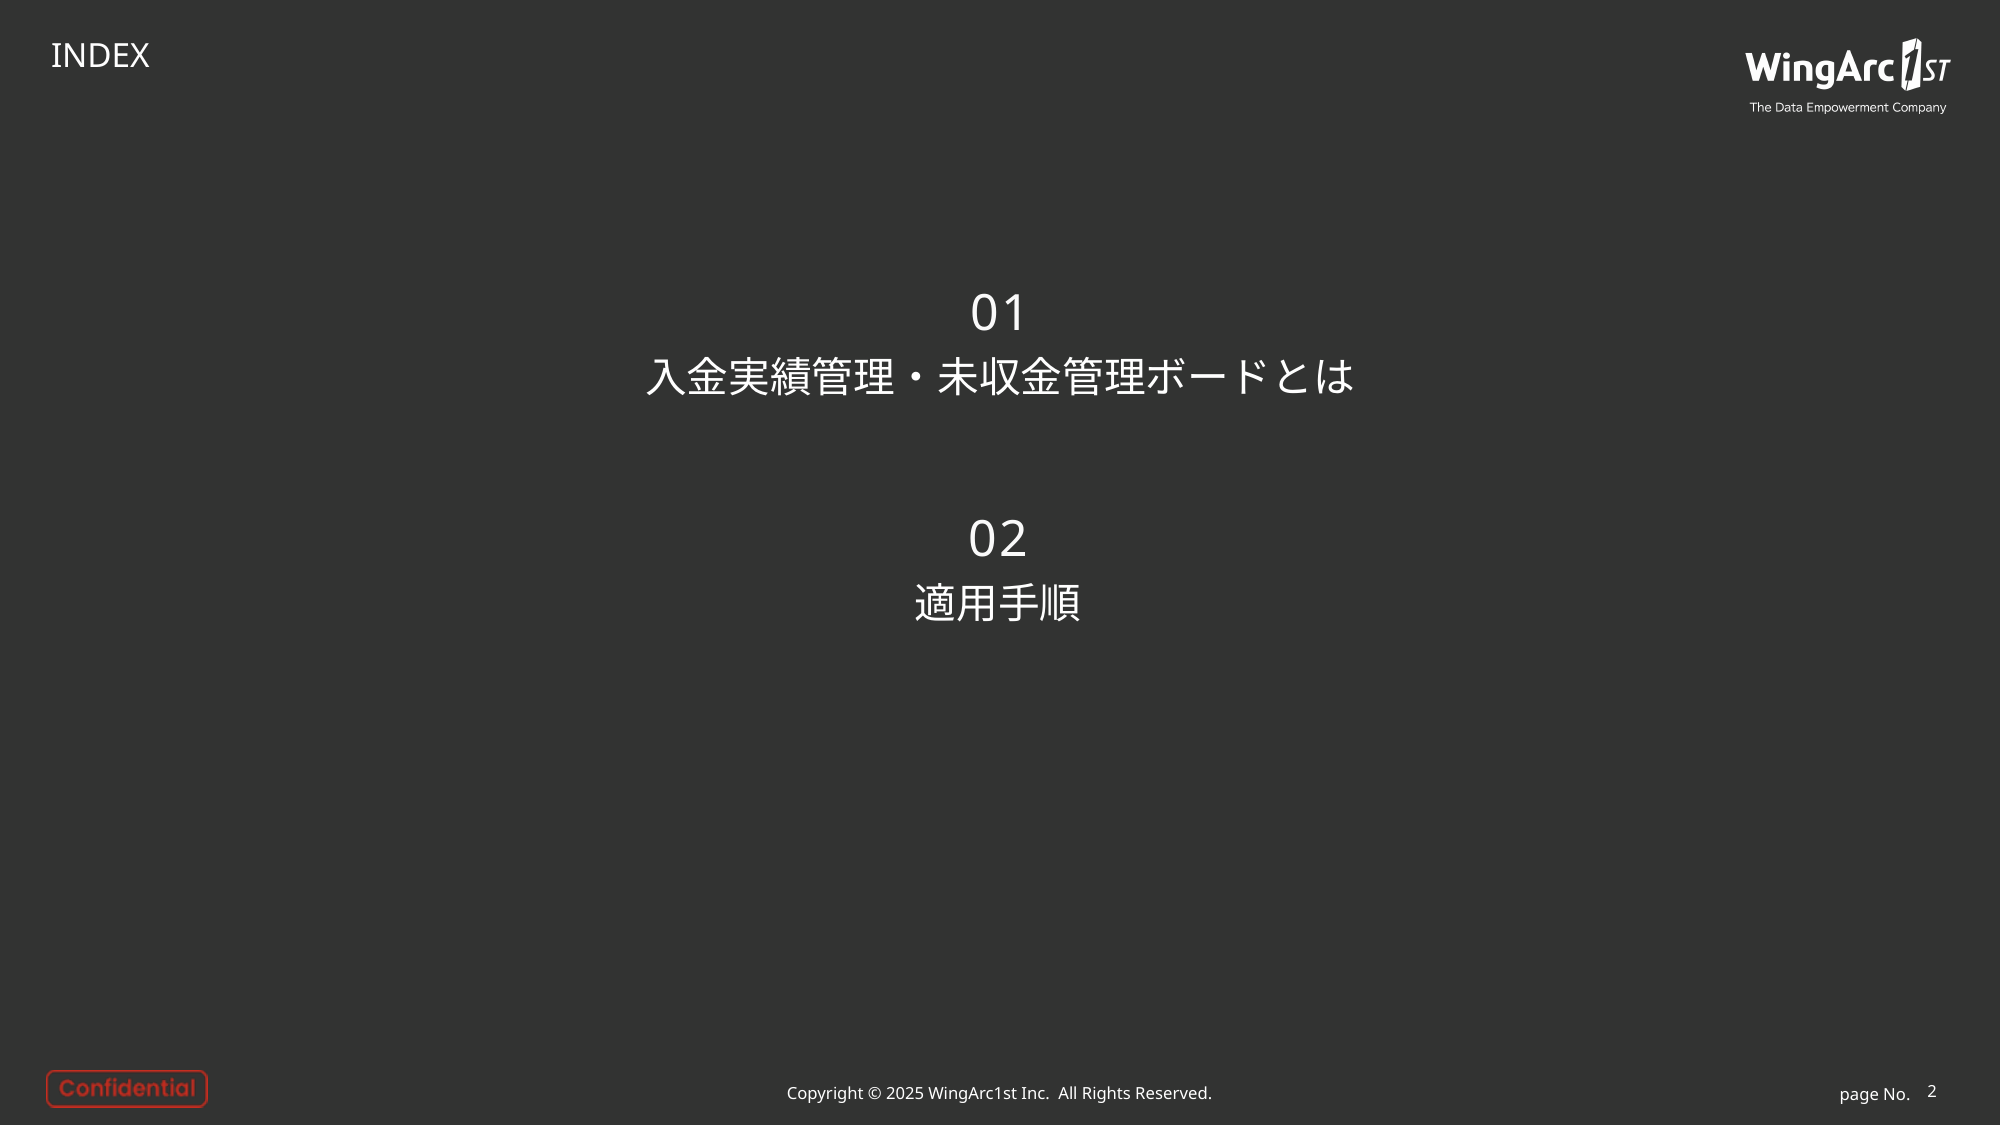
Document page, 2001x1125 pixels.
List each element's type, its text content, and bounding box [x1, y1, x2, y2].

text_box 適用手順 [899, 582, 1097, 628]
slide_number 2 [1927, 1068, 1980, 1116]
text_box 02 [968, 505, 1028, 575]
text_box INDEX [46, 30, 155, 79]
picture [1730, 22, 1966, 127]
text_box 01 [970, 287, 1030, 342]
picture [46, 1069, 209, 1109]
footer Copyright © 2025 WingArc1st Inc. All Rights Reserved. [746, 1073, 1254, 1112]
text_box 入金実績管理・未収金管理ボードとは [630, 356, 1370, 402]
